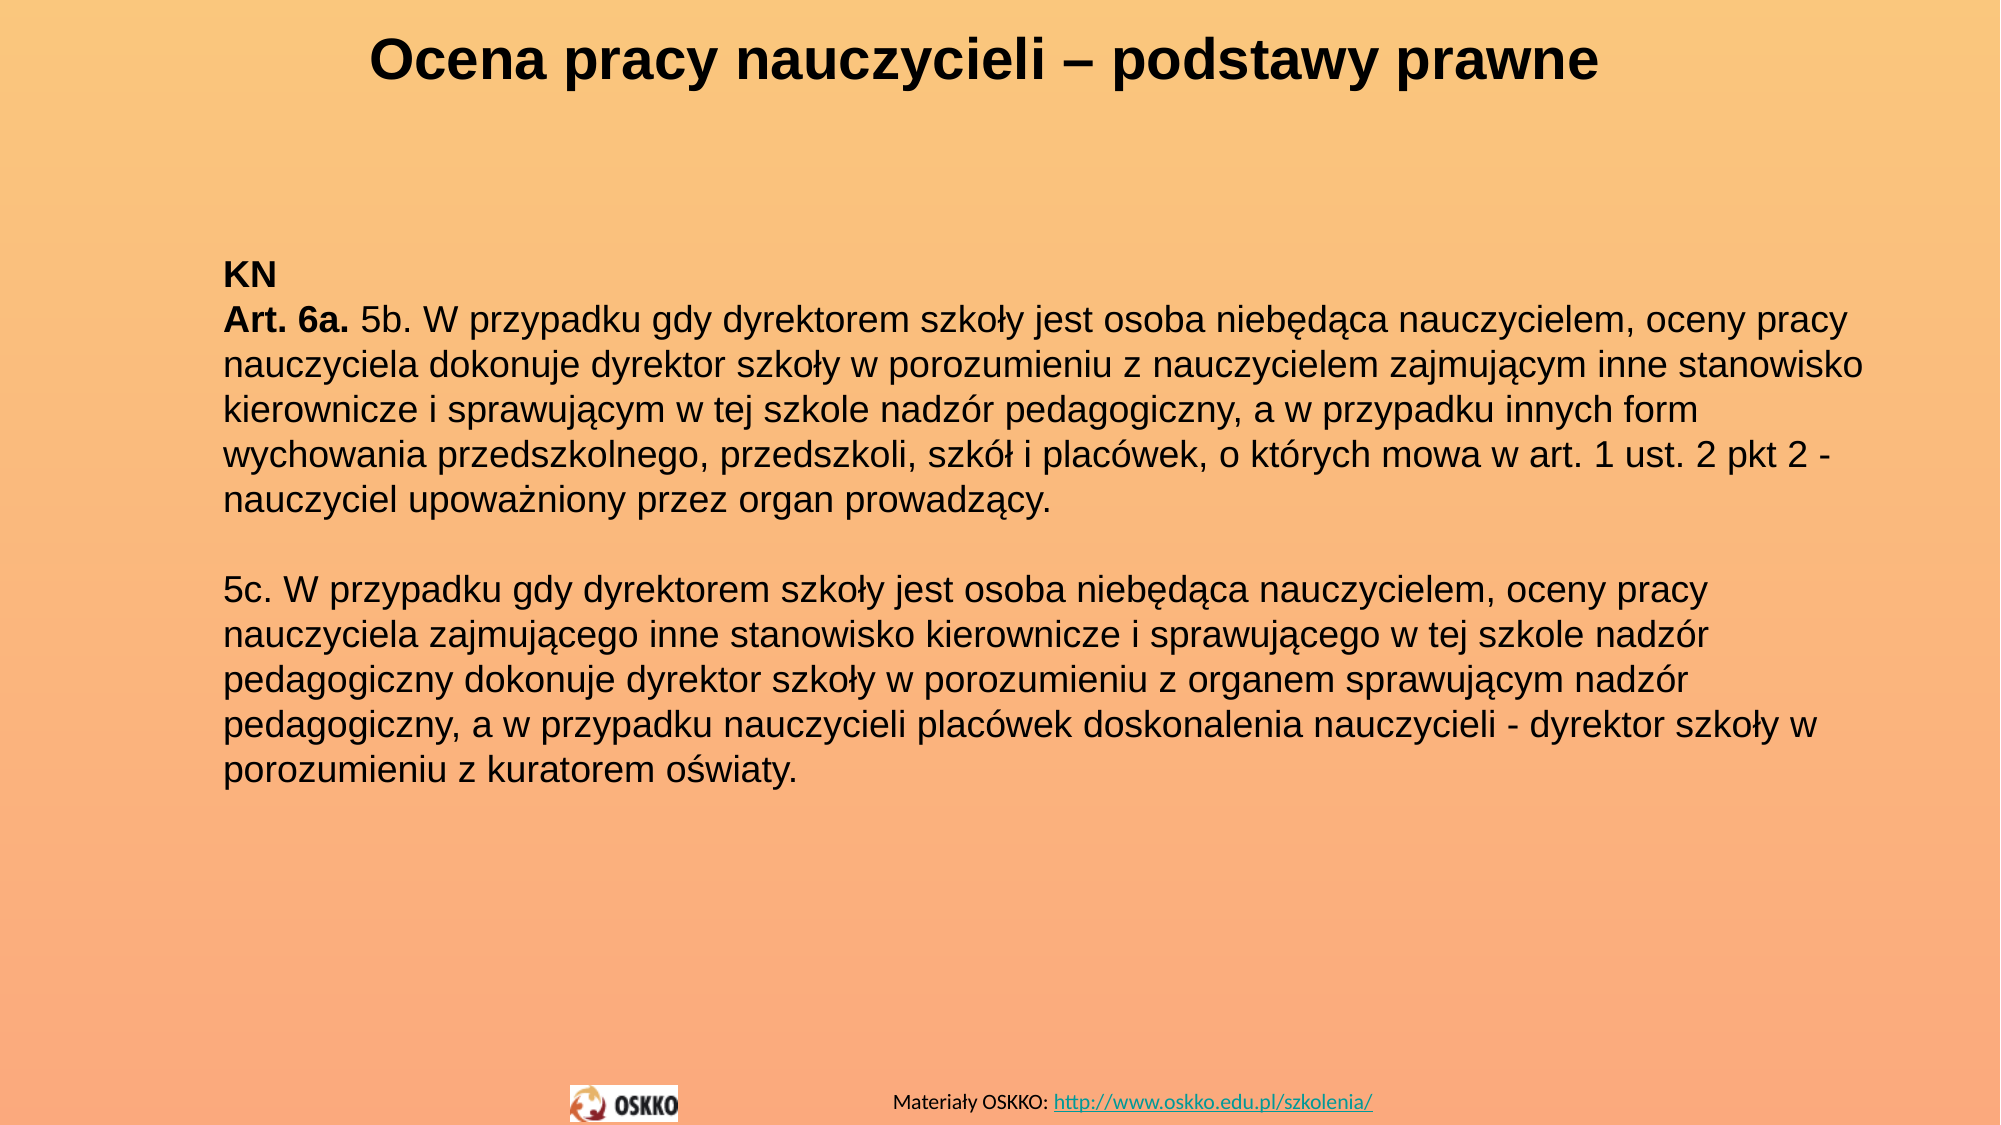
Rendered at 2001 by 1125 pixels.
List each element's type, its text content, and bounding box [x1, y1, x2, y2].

text_box Ocena pracy nauczycieli – podstawy prawne [249, 13, 1721, 144]
picture [570, 1085, 678, 1123]
text_box Materiały OSKKO: http://www.oskko.edu.pl/szkolenia/ [493, 1080, 1788, 1122]
text_box KN Art. 6a. 5b. W przypadku gdy dyrektorem szkoły jest osoba niebędąca nauczycielem, oceny pracy nauczyciela dokonuje dyrektor szkoły w porozumieniu z nauczycielem zajmującym inne stanowisko kierownicze i sprawującym w tej szkole nadzór pedagogiczny, a w przypadku innych form wychowania przedszkolnego, przedszkoli, szkół i placówek, o których mowa w art. 1 ust. 2 pkt 2 - nauczyciel upoważniony przez organ prowadzący. 5c. W przypadku gdy dyrektorem szkoły jest osoba niebędąca nauczycielem, oceny pracy nauczyciela zajmującego inne stanowisko kierownicze i sprawującego w tej szkole nadzór pedagogiczny dokonuje dyrektor szkoły w porozumieniu z organem sprawującym nadzór pedagogiczny, a w przypadku nauczycieli placówek doskonalenia nauczycieli - dyrektor szkoły w porozumieniu z kuratorem oświaty. [208, 243, 1886, 843]
